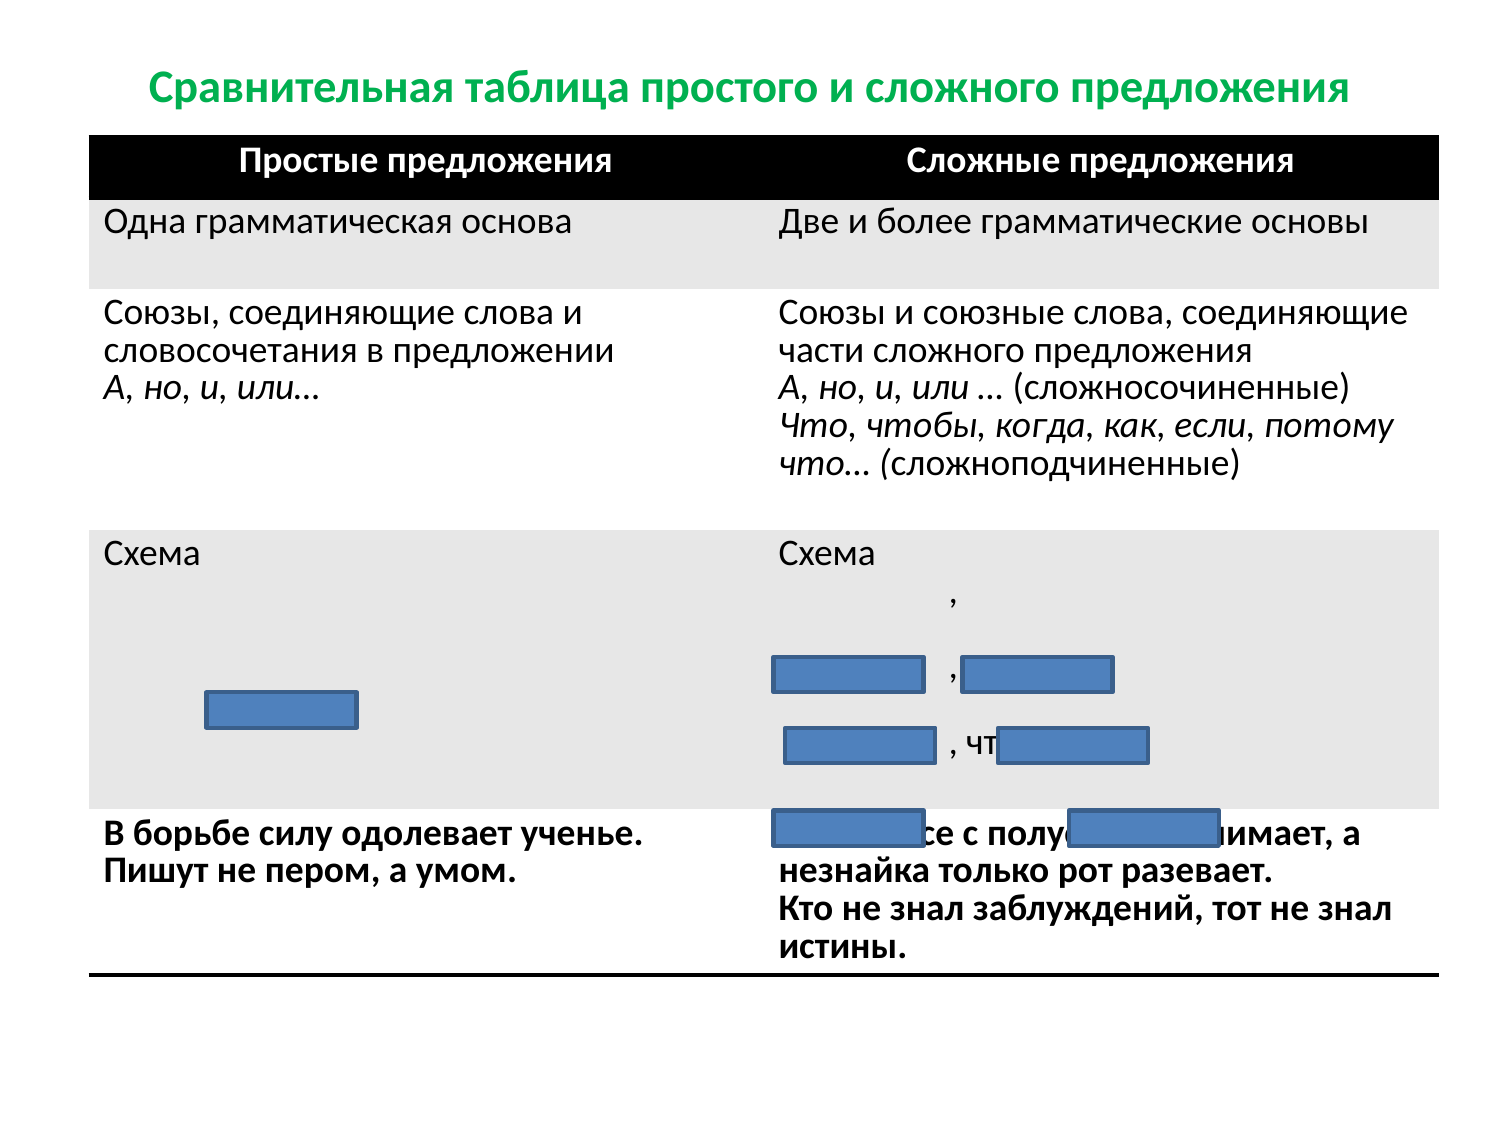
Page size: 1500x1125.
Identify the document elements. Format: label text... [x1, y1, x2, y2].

table_header Простые предложения [89, 139, 764, 196]
table_cell Союзы и союзные слова, соединяющие части сложного предложения А, но, и, или … (сложносочиненные) Что, чтобы, когда, как, если, потому что… (сложноподчиненные) [764, 289, 1439, 530]
text_box [996, 726, 1150, 765]
table_cell Одна грамматическая основа [89, 200, 764, 289]
table_cell Схема [89, 530, 764, 809]
table_cell Две и более грамматические основы [764, 200, 1439, 289]
text_box [1067, 808, 1221, 848]
text_box [783, 726, 937, 765]
text_box [771, 655, 926, 694]
table_cell В борьбе силу одолевает ученье. Пишут не пером, а умом. [89, 809, 764, 973]
text_box [771, 808, 926, 848]
table_cell Союзы, соединяющие слова и словосочетания в предложении А, но, и, или… [89, 289, 764, 530]
table_cell Знайка все с полуслова понимает, а незнайка только рот разевает. Кто не знал заблуждений, тот не знал истины. [764, 809, 1439, 973]
text_box [960, 655, 1115, 694]
title Сравнительная таблица простого и сложного предложения [41, 30, 1459, 138]
table_cell Схема , , и , чтобы [764, 530, 1439, 809]
table_header Сложные предложения [764, 139, 1439, 196]
text_box [204, 690, 359, 730]
